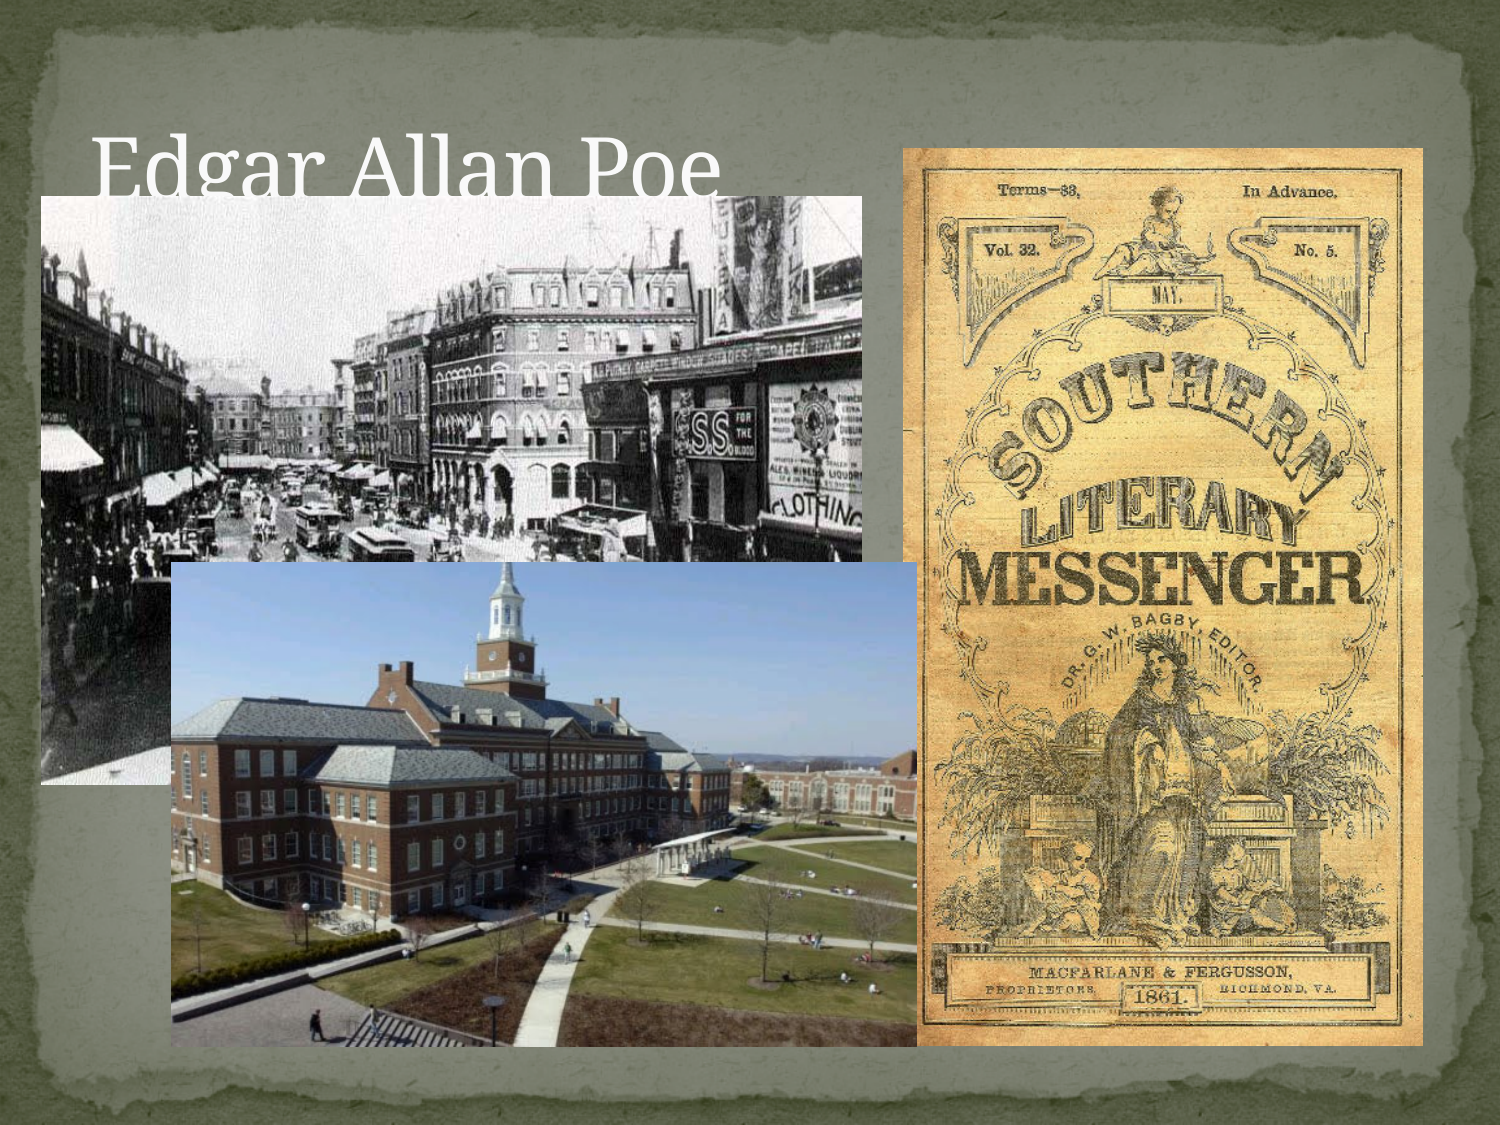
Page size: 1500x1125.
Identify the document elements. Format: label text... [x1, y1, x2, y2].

picture [41, 196, 862, 785]
title Edgar Allan Poe [74, 24, 1425, 225]
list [173, 565, 916, 1045]
picture [903, 148, 1423, 1046]
